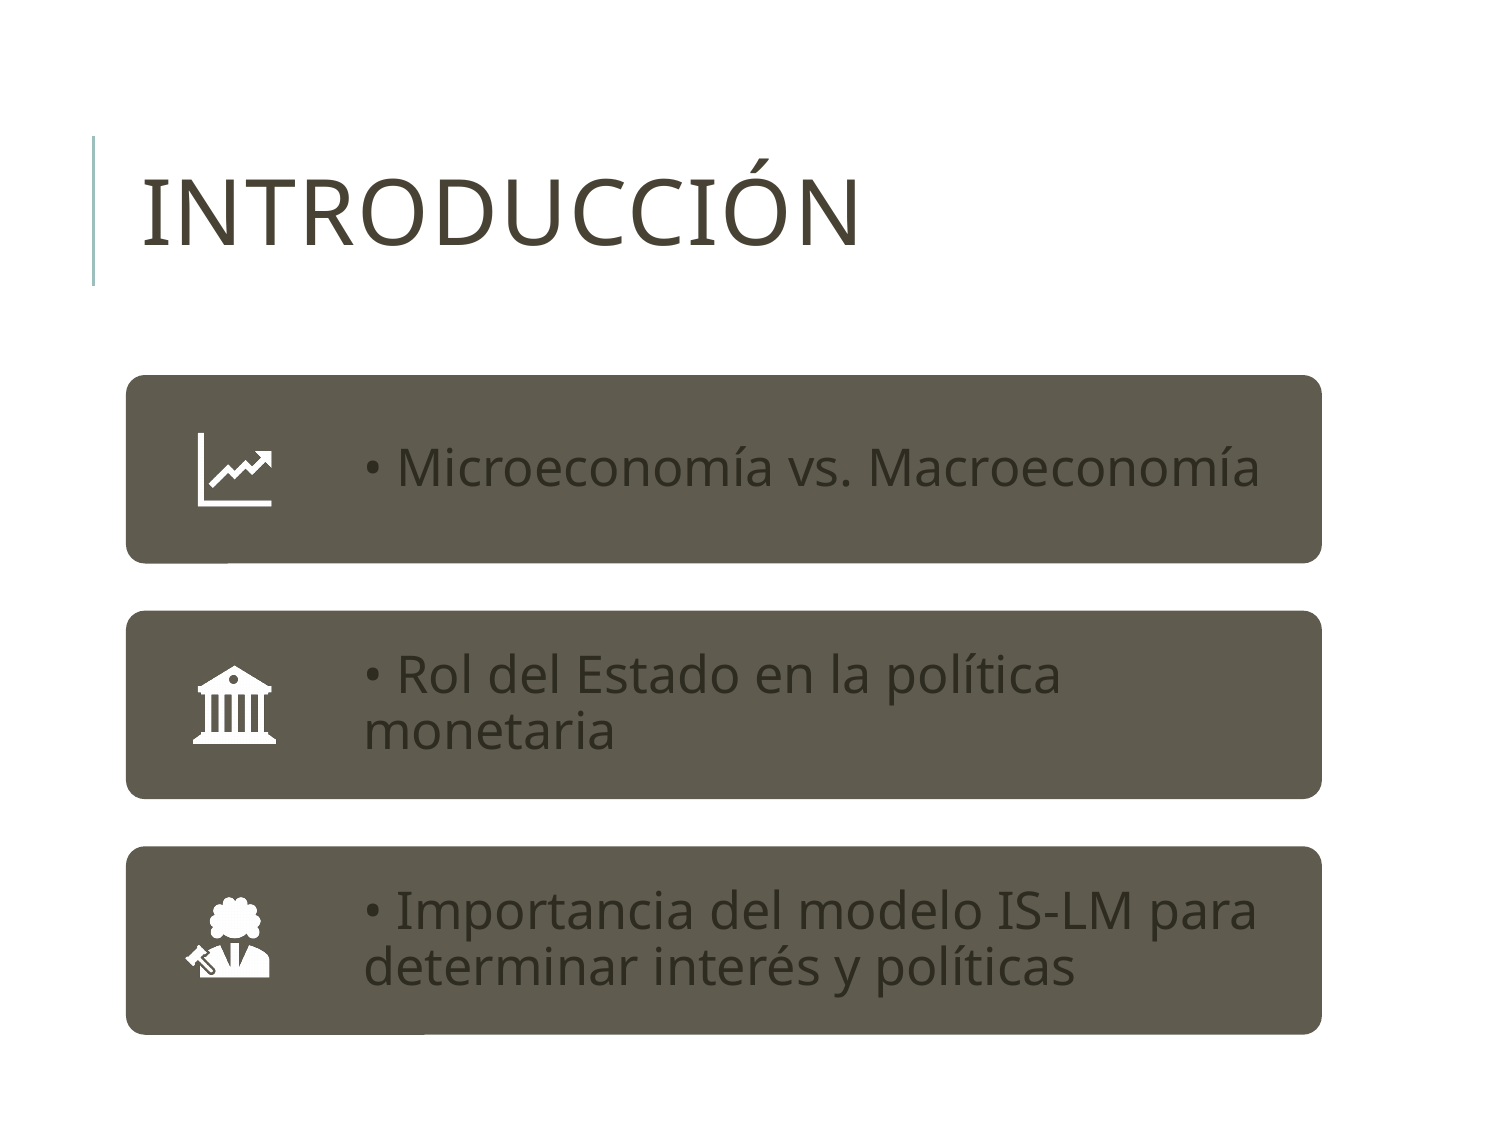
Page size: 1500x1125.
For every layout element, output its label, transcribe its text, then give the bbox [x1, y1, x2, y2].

title Introducción [126, 96, 1322, 342]
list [125, 374, 1323, 1036]
